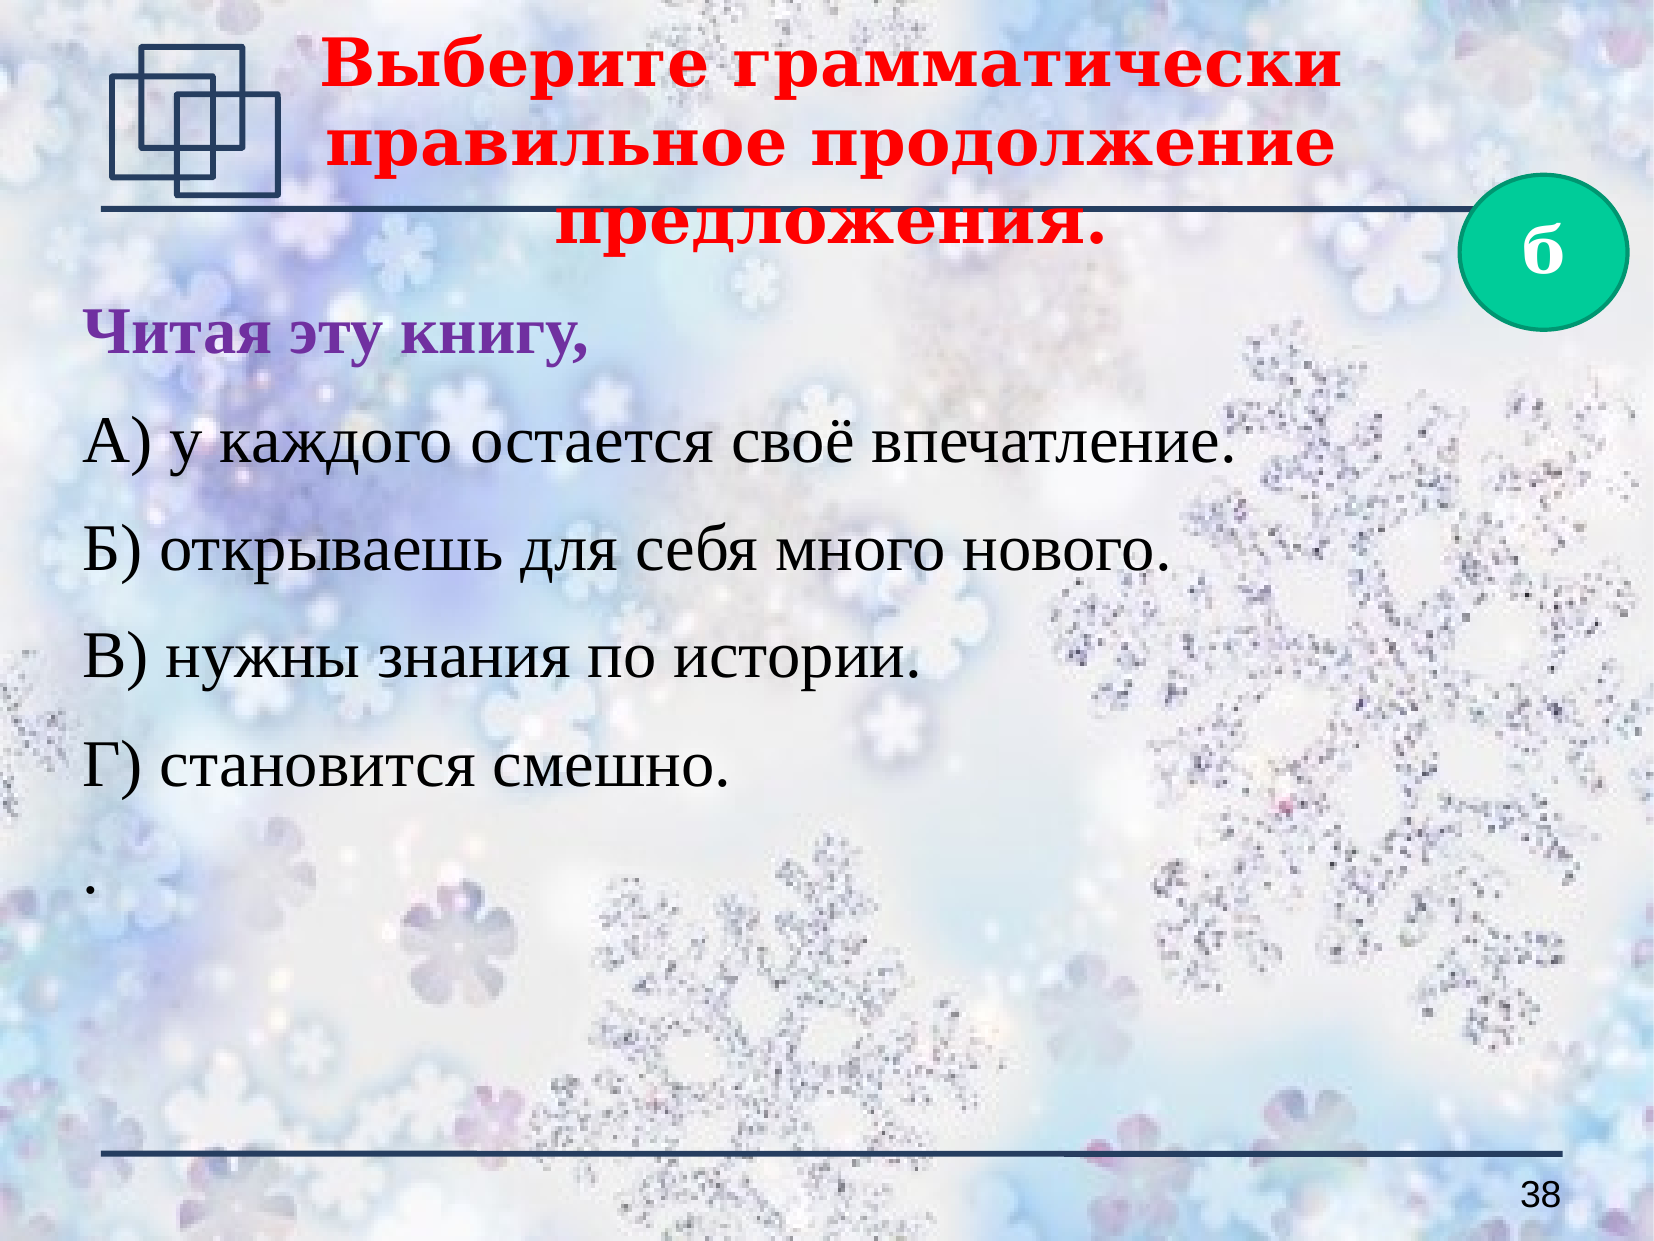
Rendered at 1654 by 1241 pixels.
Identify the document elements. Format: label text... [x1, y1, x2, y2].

picture [0, 0, 1654, 1241]
list Читая эту книгу, А) у каждого остается своё впечатление. Б) открываешь для себя много нового. В) нужны знания по истории. Г) становится смешно. . [82, 289, 1569, 1107]
text_box б [1457, 172, 1630, 332]
title Выберите грамматически правильное продолжение предложения. [88, 33, 1575, 250]
